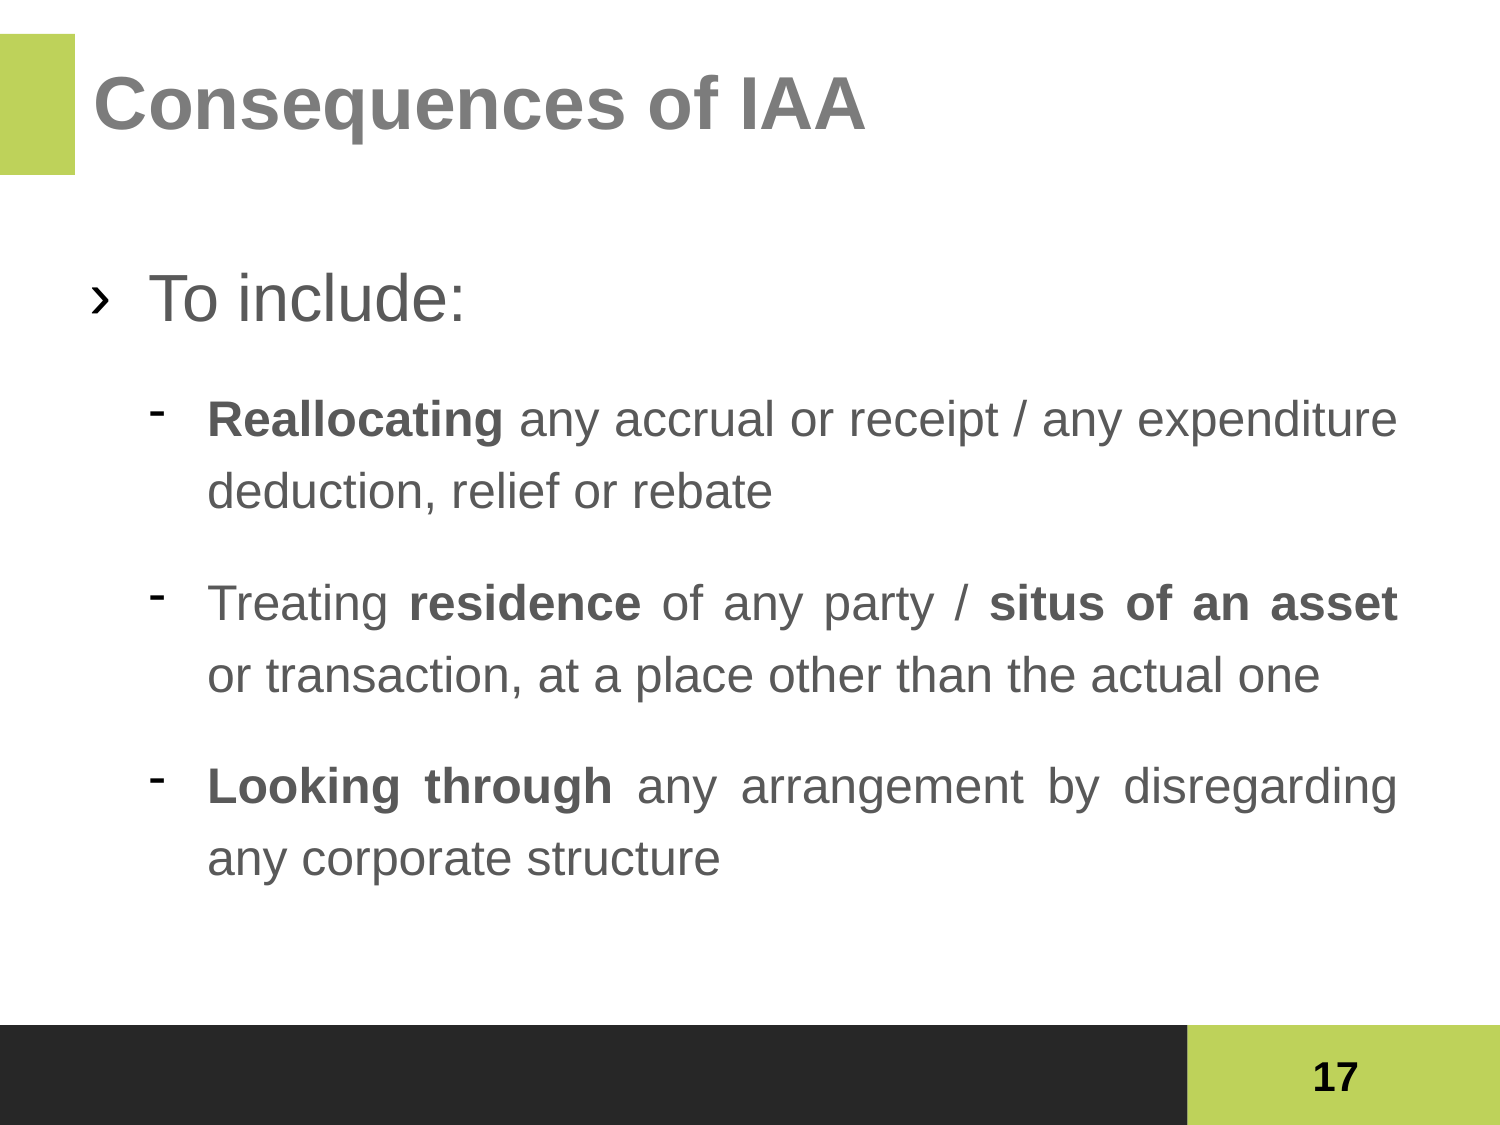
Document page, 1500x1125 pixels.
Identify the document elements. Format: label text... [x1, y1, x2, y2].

text_box To include: Reallocating any accrual or receipt / any expenditure deduction, relief or rebate Treating residence of any party / situs of an asset or transaction, at a place other than the actual one Looking through any arrangement by disregarding any corporate structure [74, 231, 1414, 974]
title Consequences of IAA [0, 33, 1500, 175]
